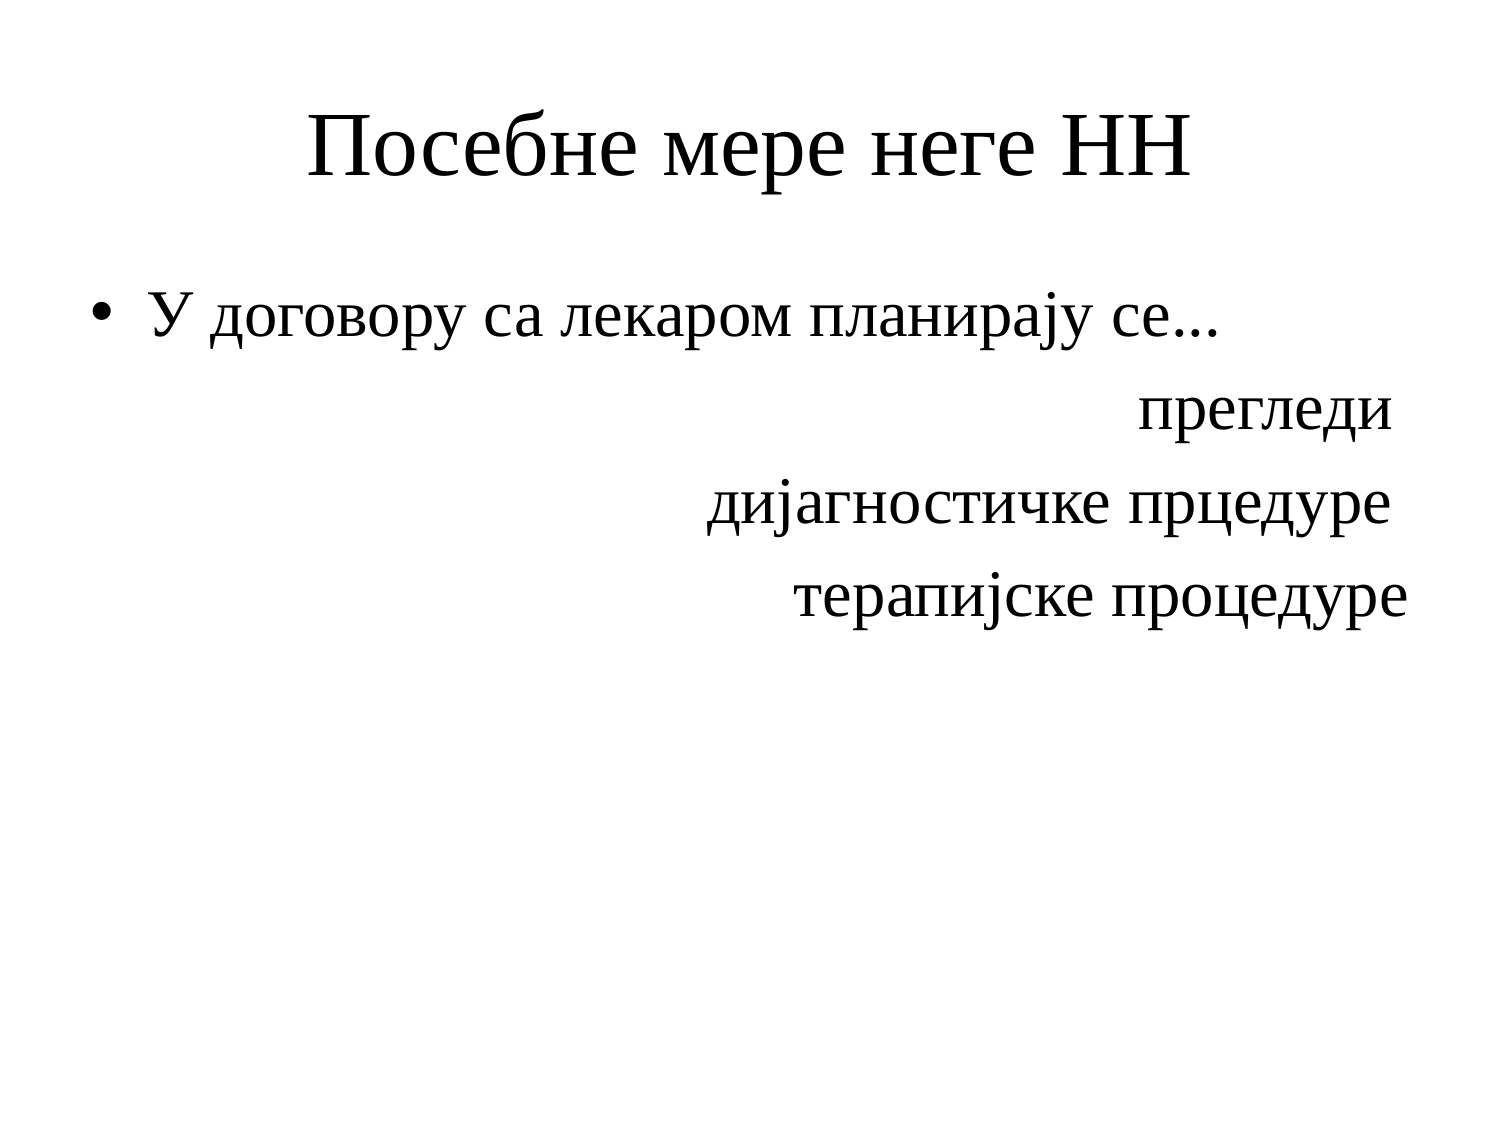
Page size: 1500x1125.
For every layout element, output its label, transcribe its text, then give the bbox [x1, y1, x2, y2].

title Посебне мере неге НН [75, 45, 1425, 233]
list У договору са лекаром планирају се... прегледи дијагностичке прцедуре терапијске процедуре [75, 262, 1425, 1005]
